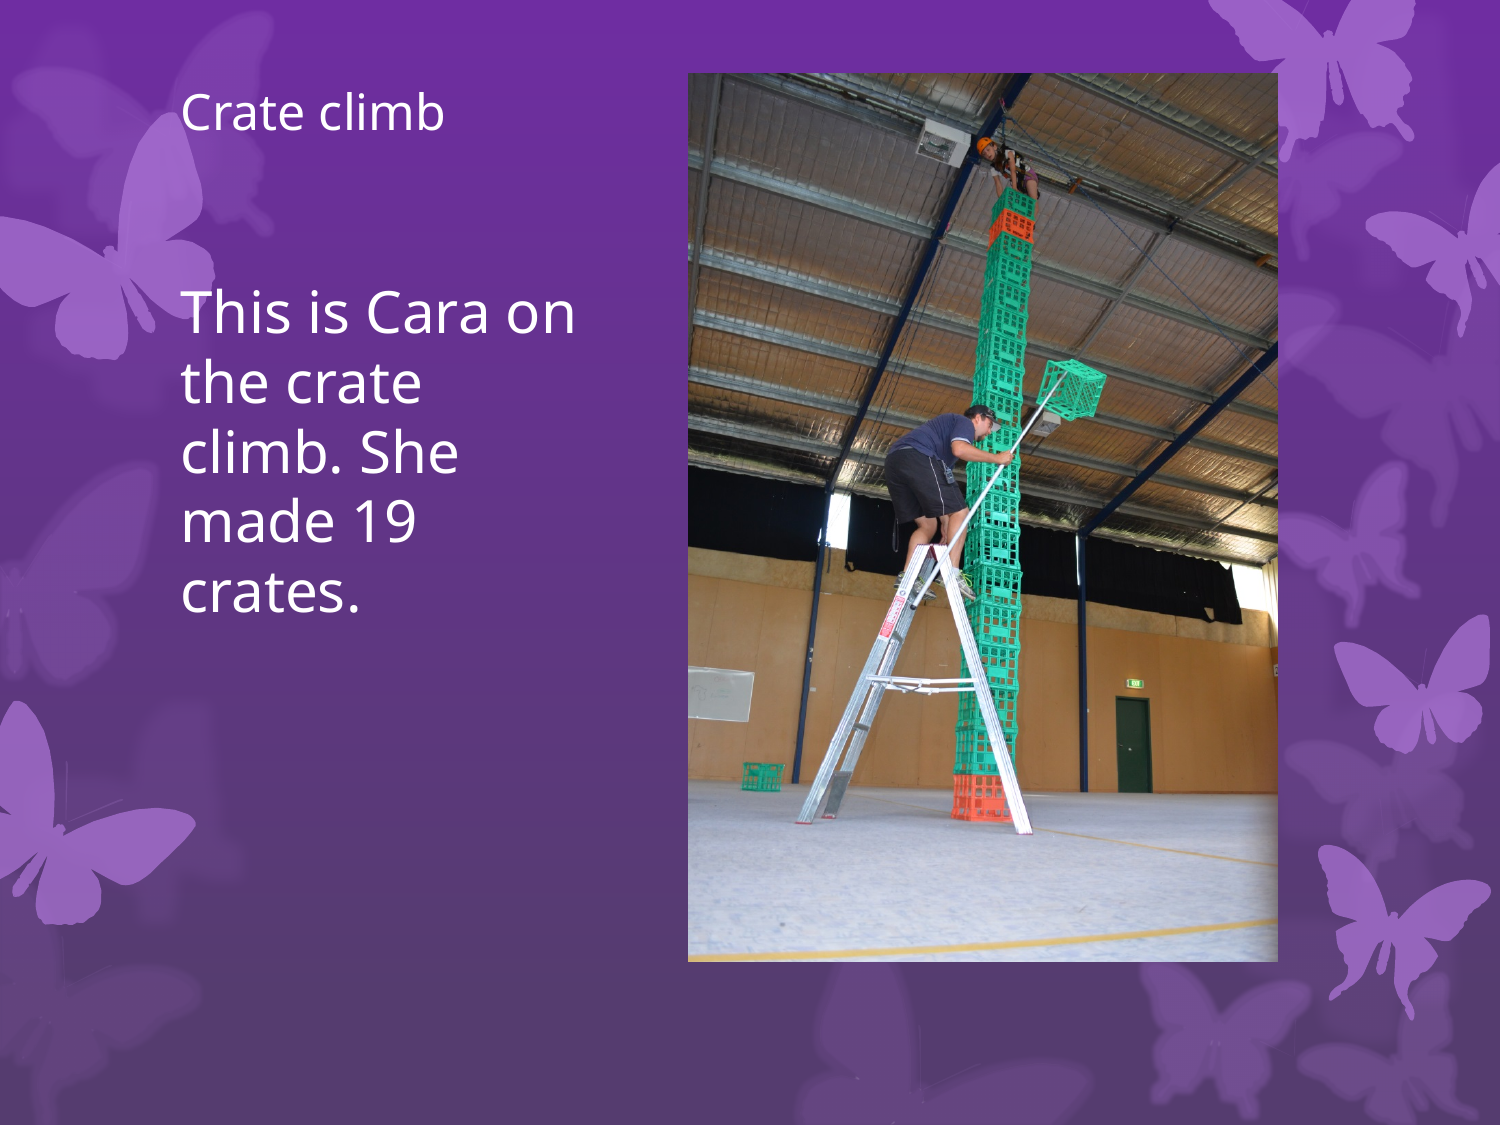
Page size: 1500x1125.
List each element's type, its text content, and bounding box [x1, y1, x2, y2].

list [688, 72, 1278, 962]
list This is Cara on the crate climb. She made 19 crates. [165, 267, 603, 962]
title Crate climb [165, 73, 603, 267]
